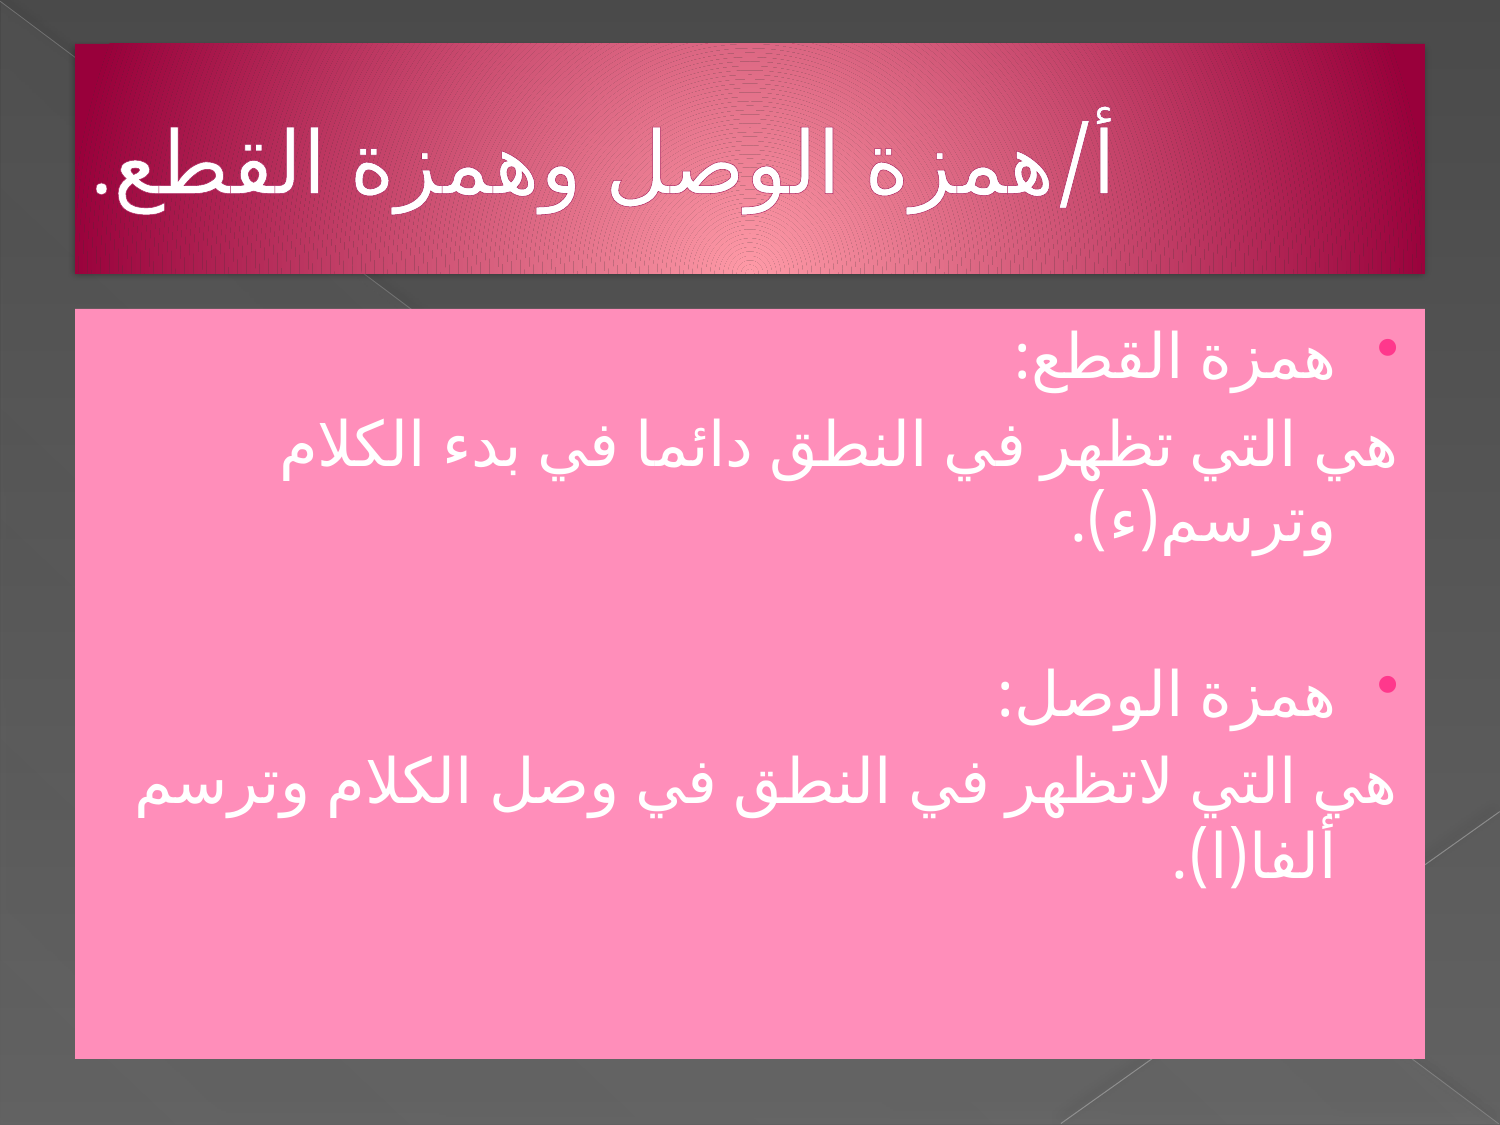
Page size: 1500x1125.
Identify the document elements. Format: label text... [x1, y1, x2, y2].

list همزة القطع: هي التي تظهر في النطق دائما في بدء الكلام وترسم(ء). همزة الوصل: هي التي لاتظهر في النطق في وصل الكلام وترسم ألفا(ا). [75, 308, 1425, 1059]
title أ/همزة الوصل وهمزة القطع. [75, 43, 1425, 274]
